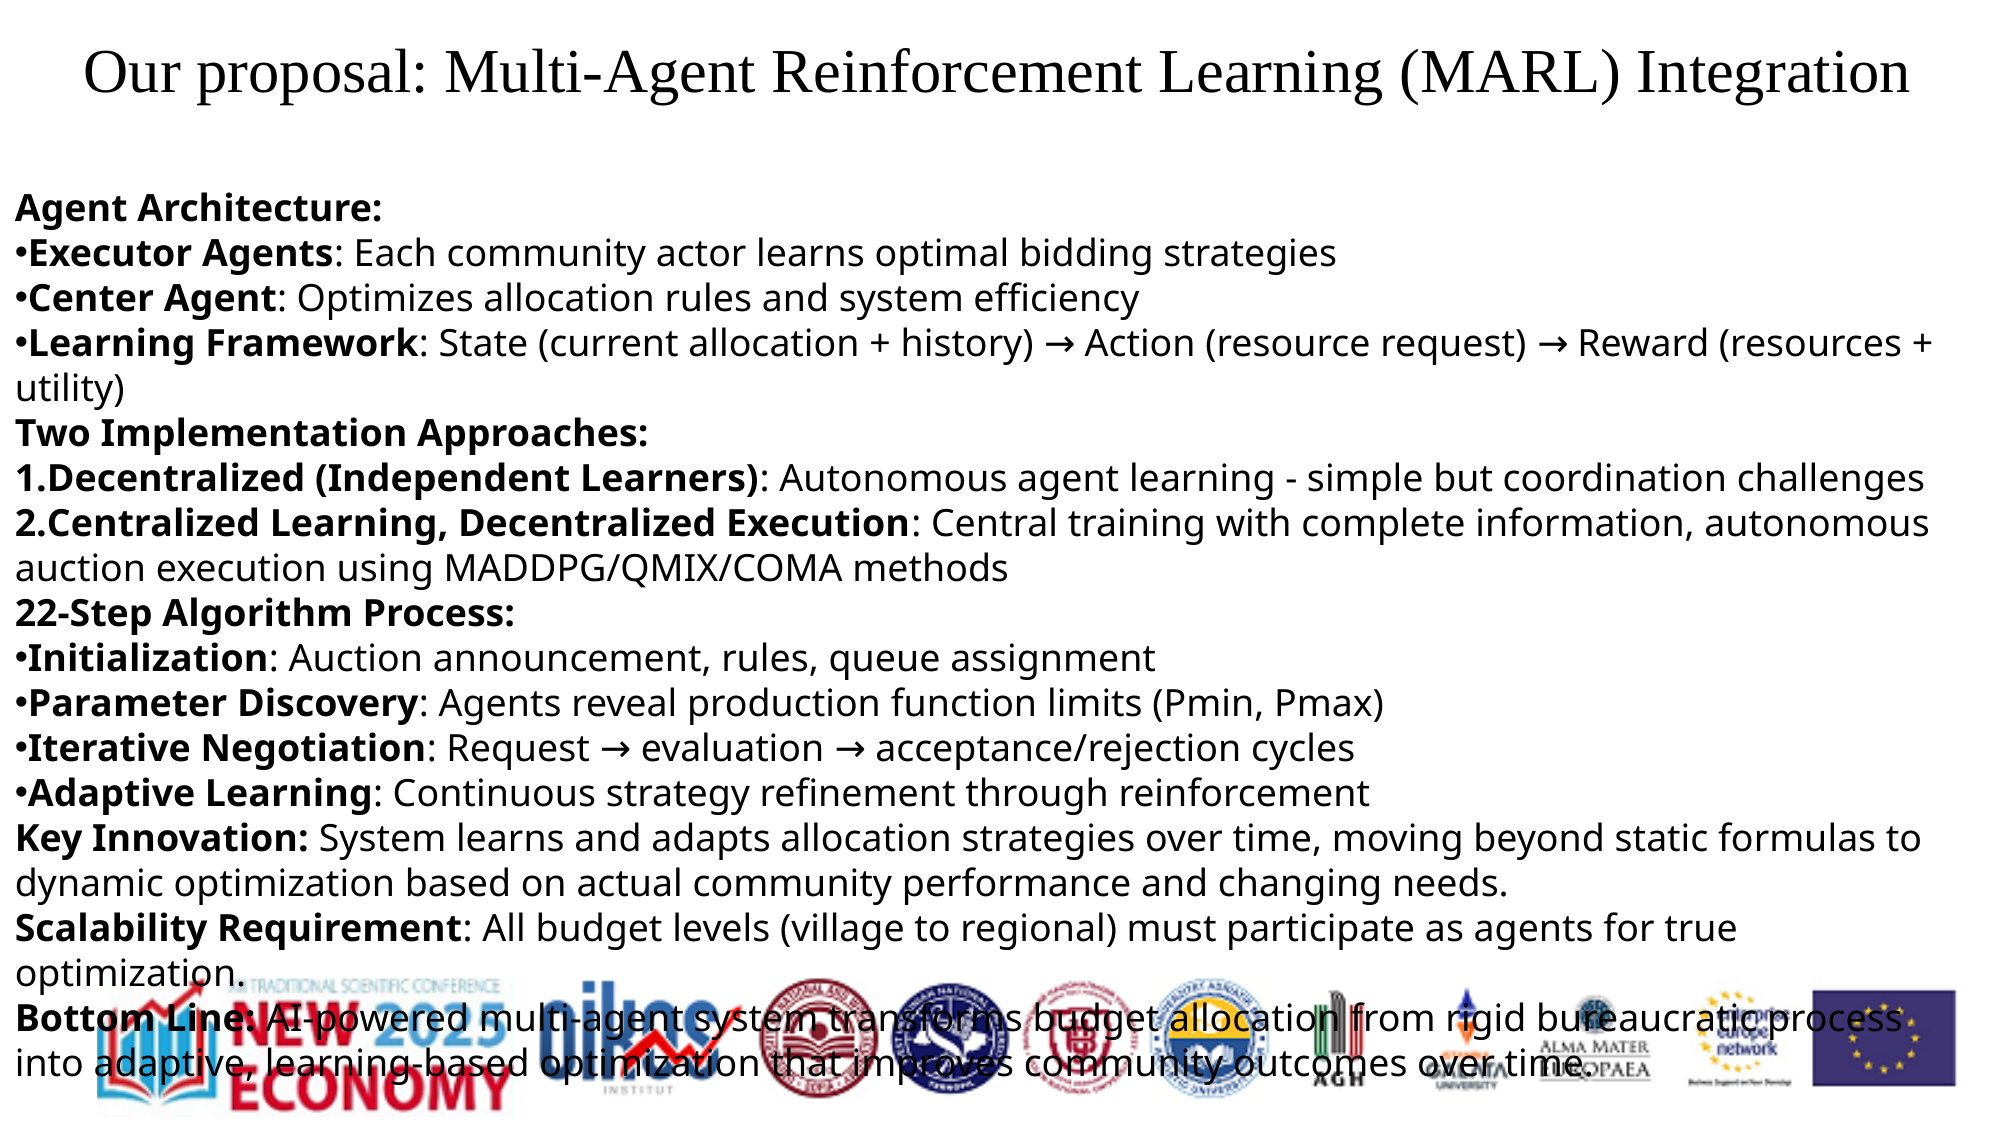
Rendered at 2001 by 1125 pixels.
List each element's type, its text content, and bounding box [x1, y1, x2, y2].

picture [97, 964, 1986, 1125]
text_box Agent Architecture: Executor Agents: Each community actor learns optimal bidding strategies Center Agent: Optimizes allocation rules and system efficiency Learning Framework: State (current allocation + history) → Action (resource request) → Reward (resources + utility) Two Implementation Approaches: Decentralized (Independent Learners): Autonomous agent learning - simple but coordination challenges Centralized Learning, Decentralized Execution: Central training with complete information, autonomous auction execution using MADDPG/QMIX/COMA methods 22-Step Algorithm Process: Initialization: Auction announcement, rules, queue assignment Parameter Discovery: Agents reveal production function limits (Pmin, Pmax) Iterative Negotiation: Request → evaluation → acceptance/rejection cycles Adaptive Learning: Continuous strategy refinement through reinforcement Key Innovation: System learns and adapts allocation strategies over time, moving beyond static formulas to dynamic optimization based on actual community performance and changing needs. Scalability Requirement: All budget levels (village to regional) must participate as agents for true optimization. Bottom Line: AI-powered multi-agent system transforms budget allocation from rigid bureaucratic process into adaptive, learning-based optimization that improves community outcomes over time. [0, 176, 1985, 1092]
title Our proposal: Multi-Agent Reinforcement Learning (MARL) Integration [68, 0, 1932, 145]
